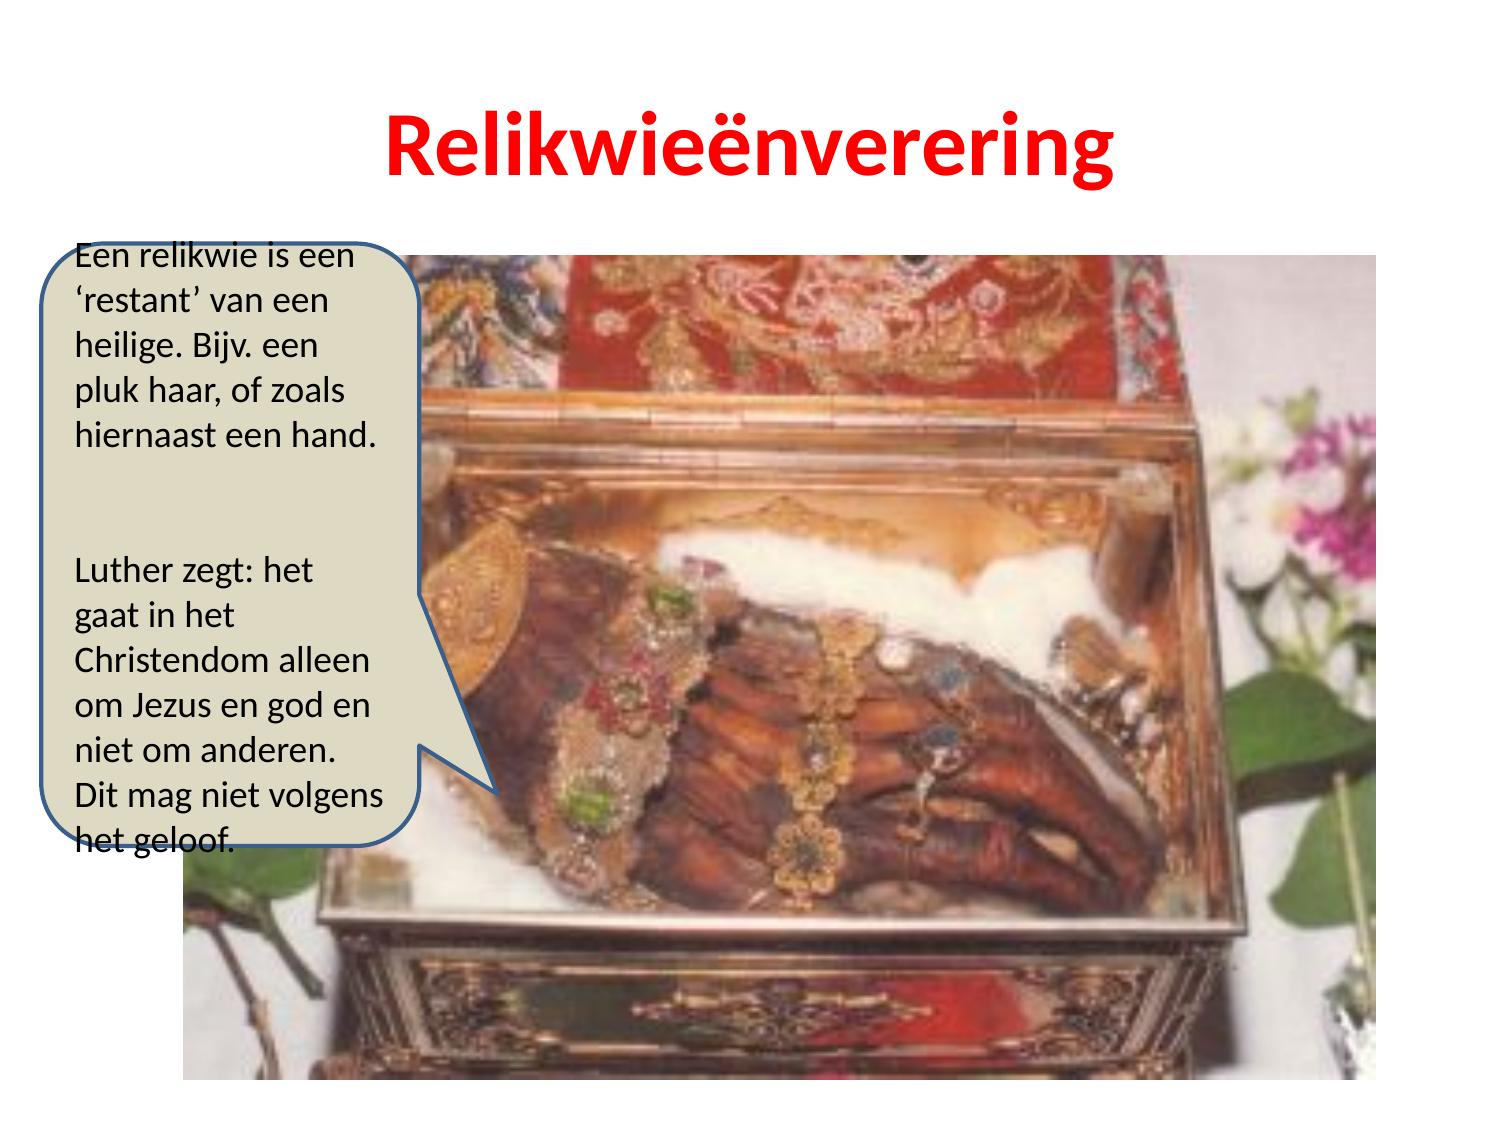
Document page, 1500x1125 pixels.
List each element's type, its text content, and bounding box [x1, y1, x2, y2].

text_box Een relikwie is een ‘restant’ van een heilige. Bijv. een pluk haar, of zoals hiernaast een hand. Luther zegt: het gaat in het Christendom alleen om Jezus en god en niet om anderen. Dit mag niet volgens het geloof. [39, 241, 394, 849]
title Relikwieënverering [75, 45, 1425, 233]
picture [182, 255, 1377, 1080]
